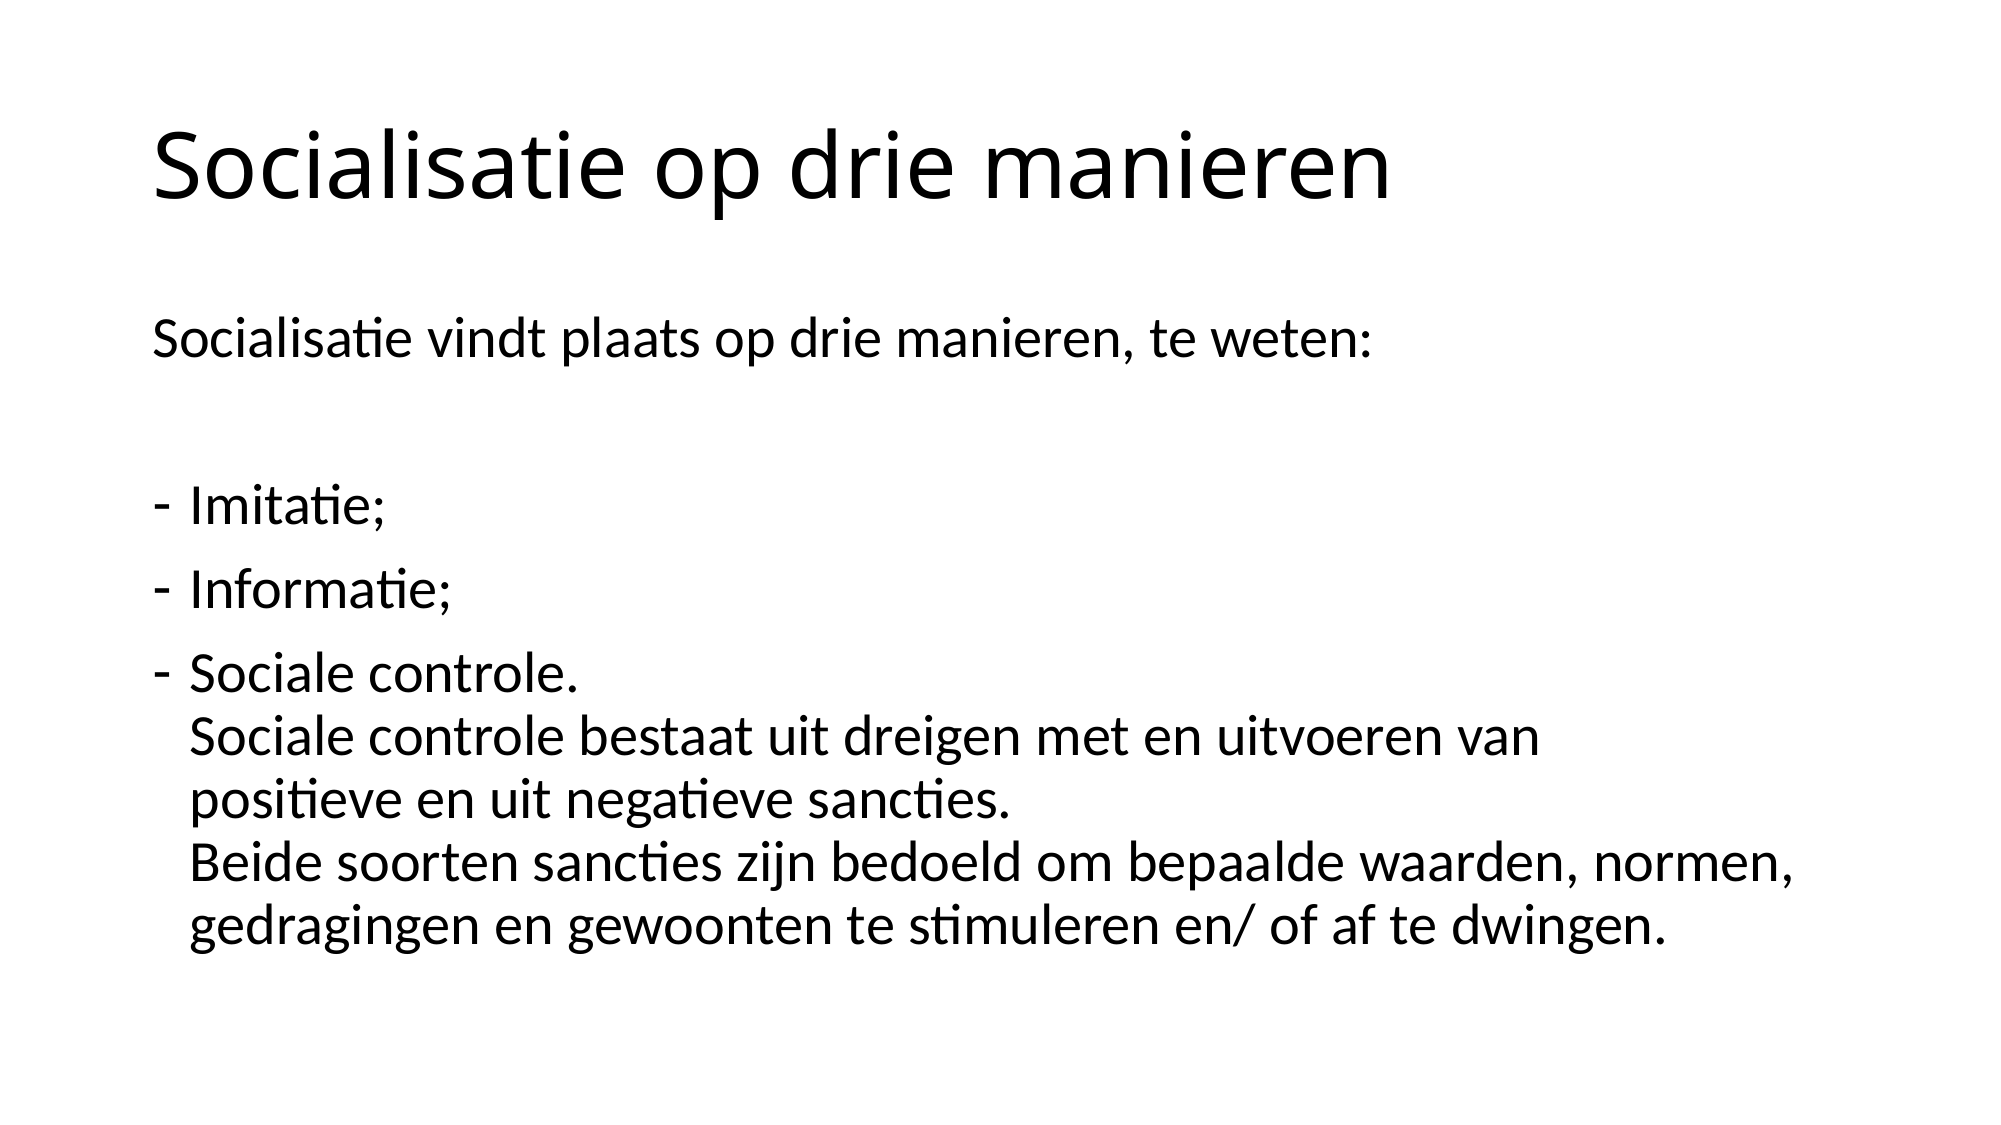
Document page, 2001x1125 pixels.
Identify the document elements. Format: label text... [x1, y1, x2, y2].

title Socialisatie op drie manieren [137, 59, 1863, 278]
list Socialisatie vindt plaats op drie manieren, te weten: Imitatie; Informatie; Sociale controle. Sociale controle bestaat uit dreigen met en uitvoeren van positieve en uit negatieve sancties. Beide soorten sancties zijn bedoeld om bepaalde waarden, normen, gedragingen en gewoonten te stimuleren en/ of af te dwingen. [137, 299, 1863, 1014]
